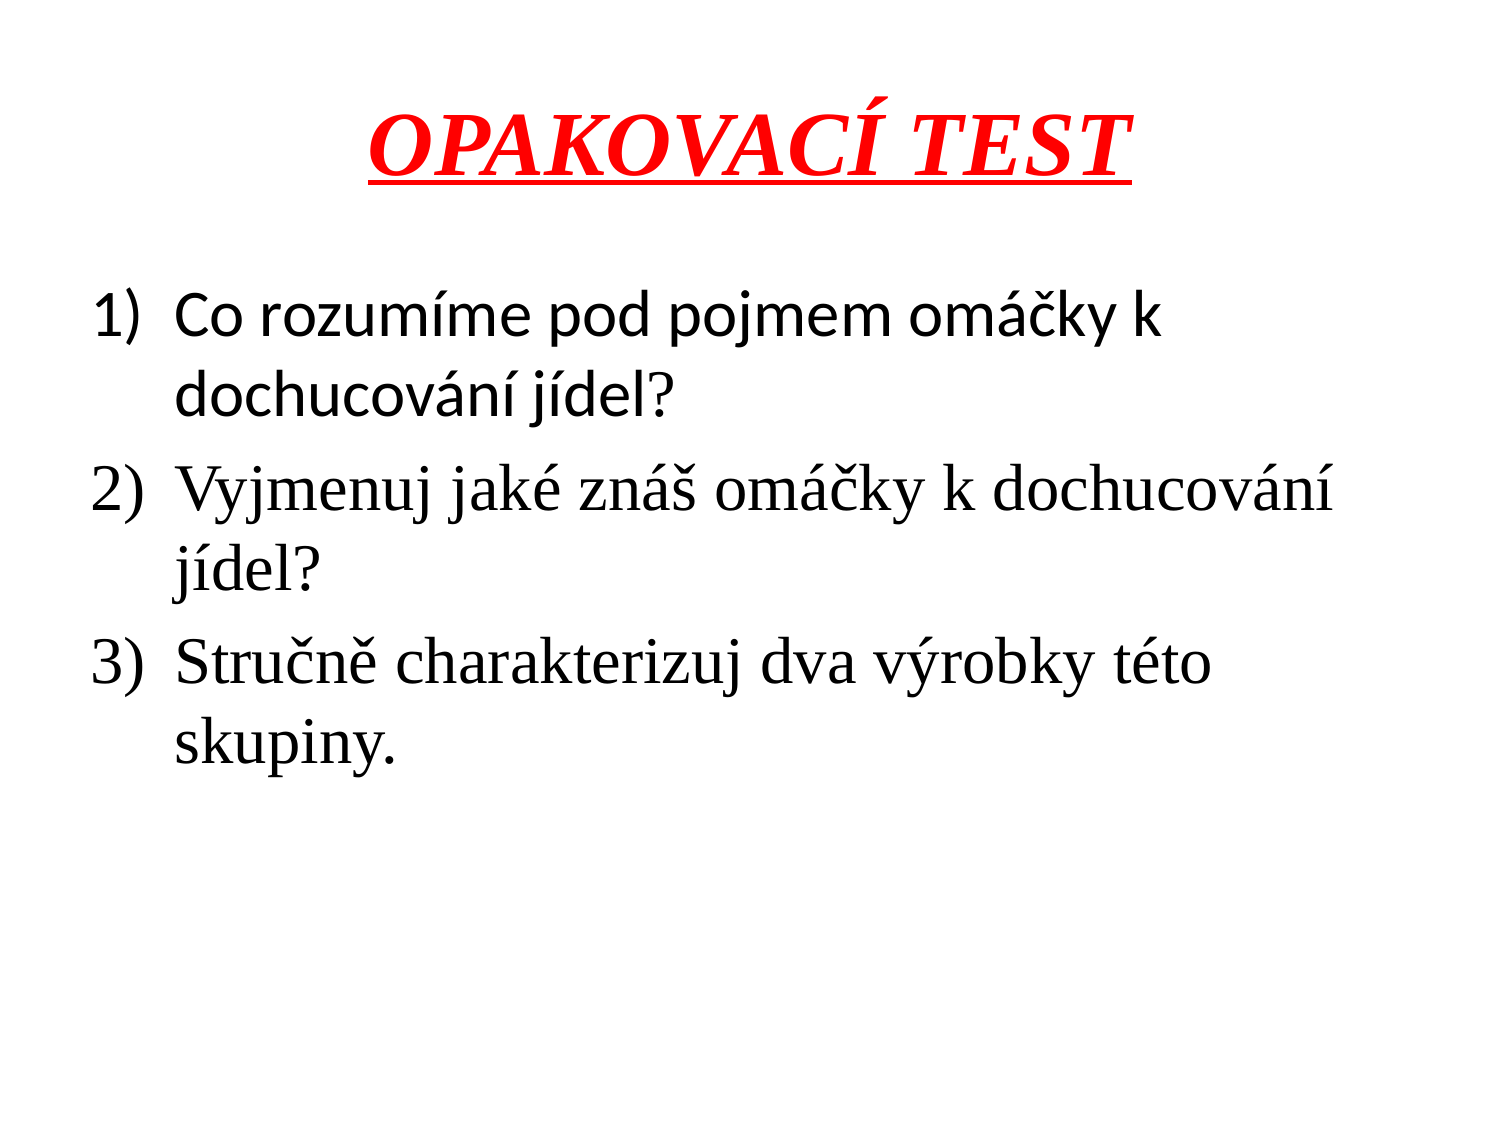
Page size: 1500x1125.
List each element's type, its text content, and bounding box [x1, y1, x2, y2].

list Co rozumíme pod pojmem omáčky k dochucování jídel? Vyjmenuj jaké znáš omáčky k dochucování jídel? Stručně charakterizuj dva výrobky této skupiny. [75, 262, 1425, 1005]
title OPAKOVACÍ TEST [75, 45, 1425, 233]
